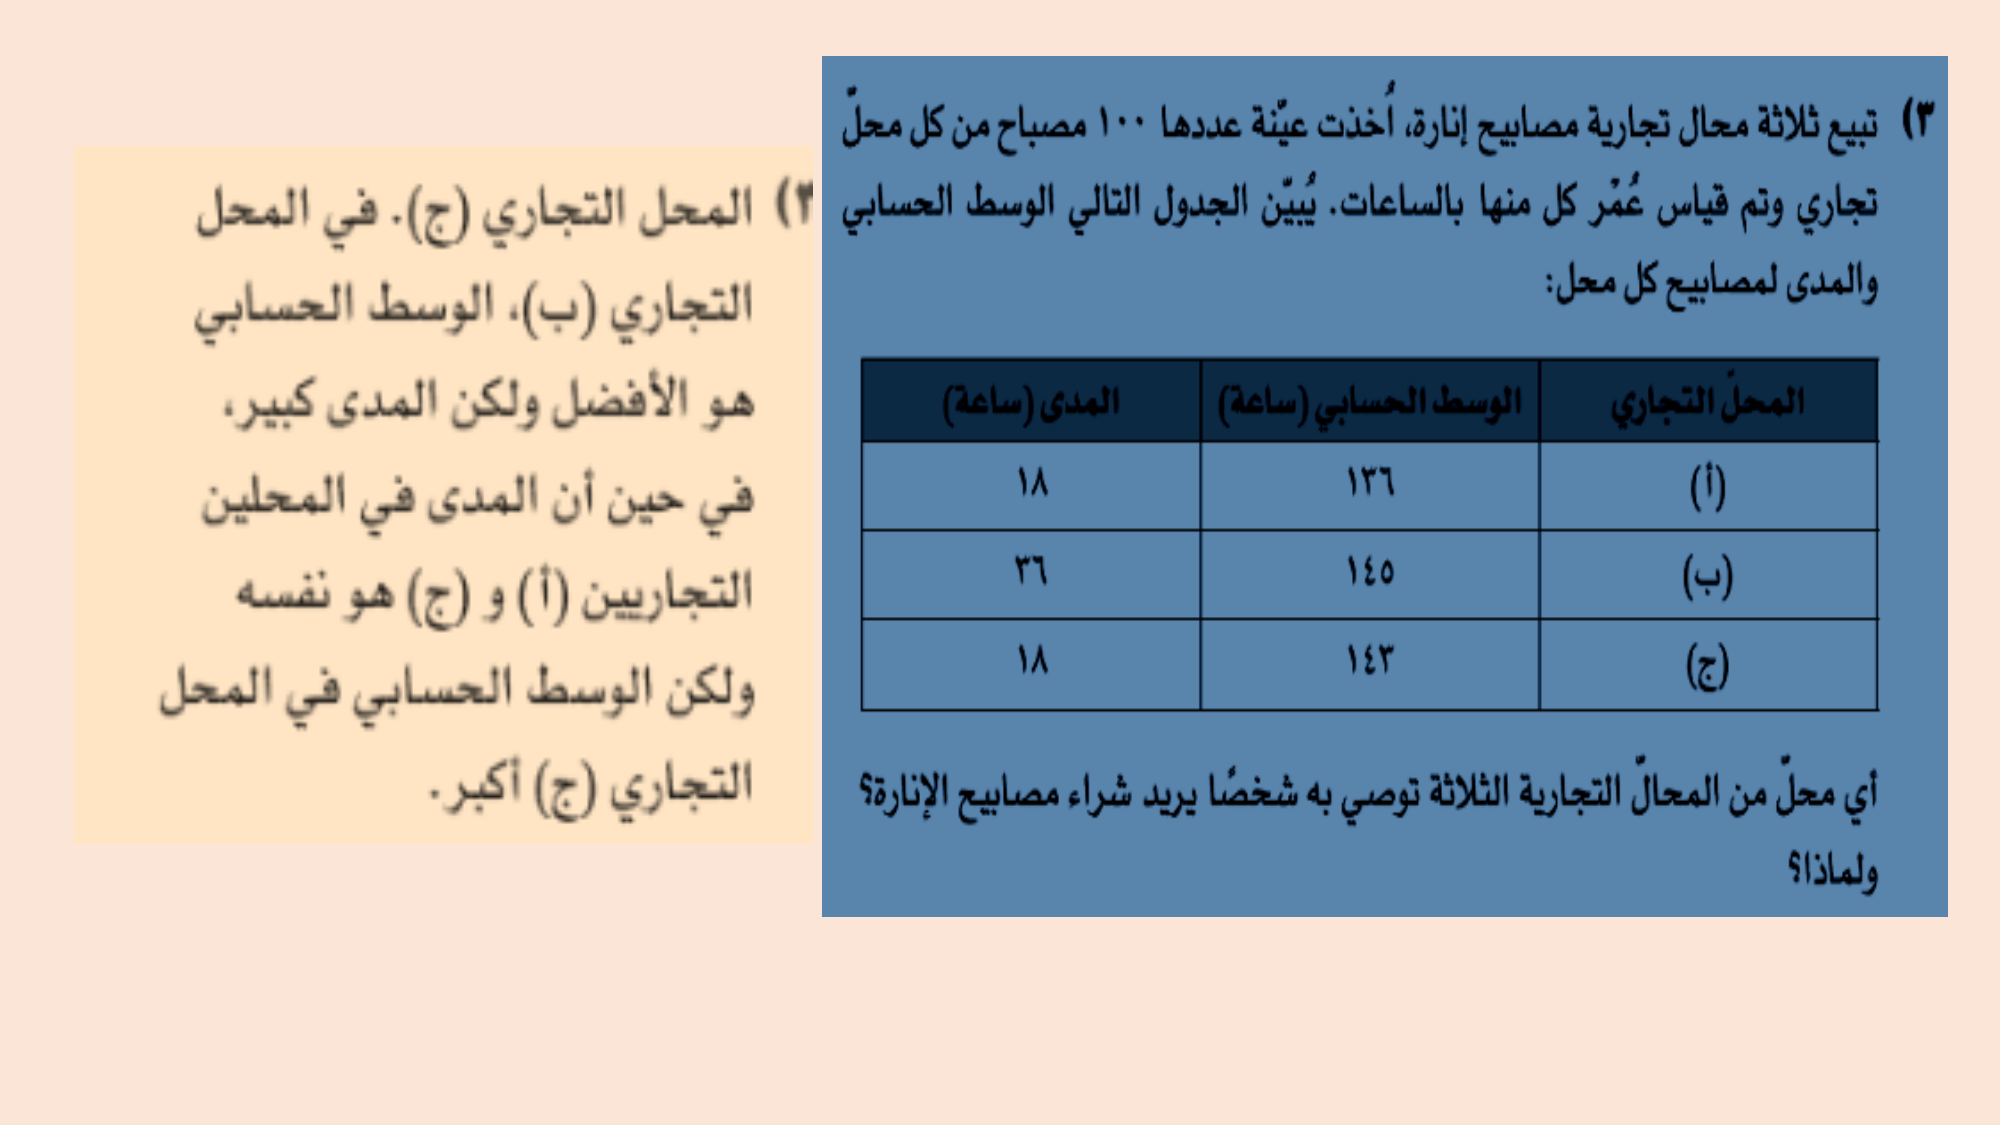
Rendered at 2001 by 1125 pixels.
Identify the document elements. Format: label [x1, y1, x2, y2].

picture [74, 146, 813, 844]
picture [822, 57, 1948, 917]
